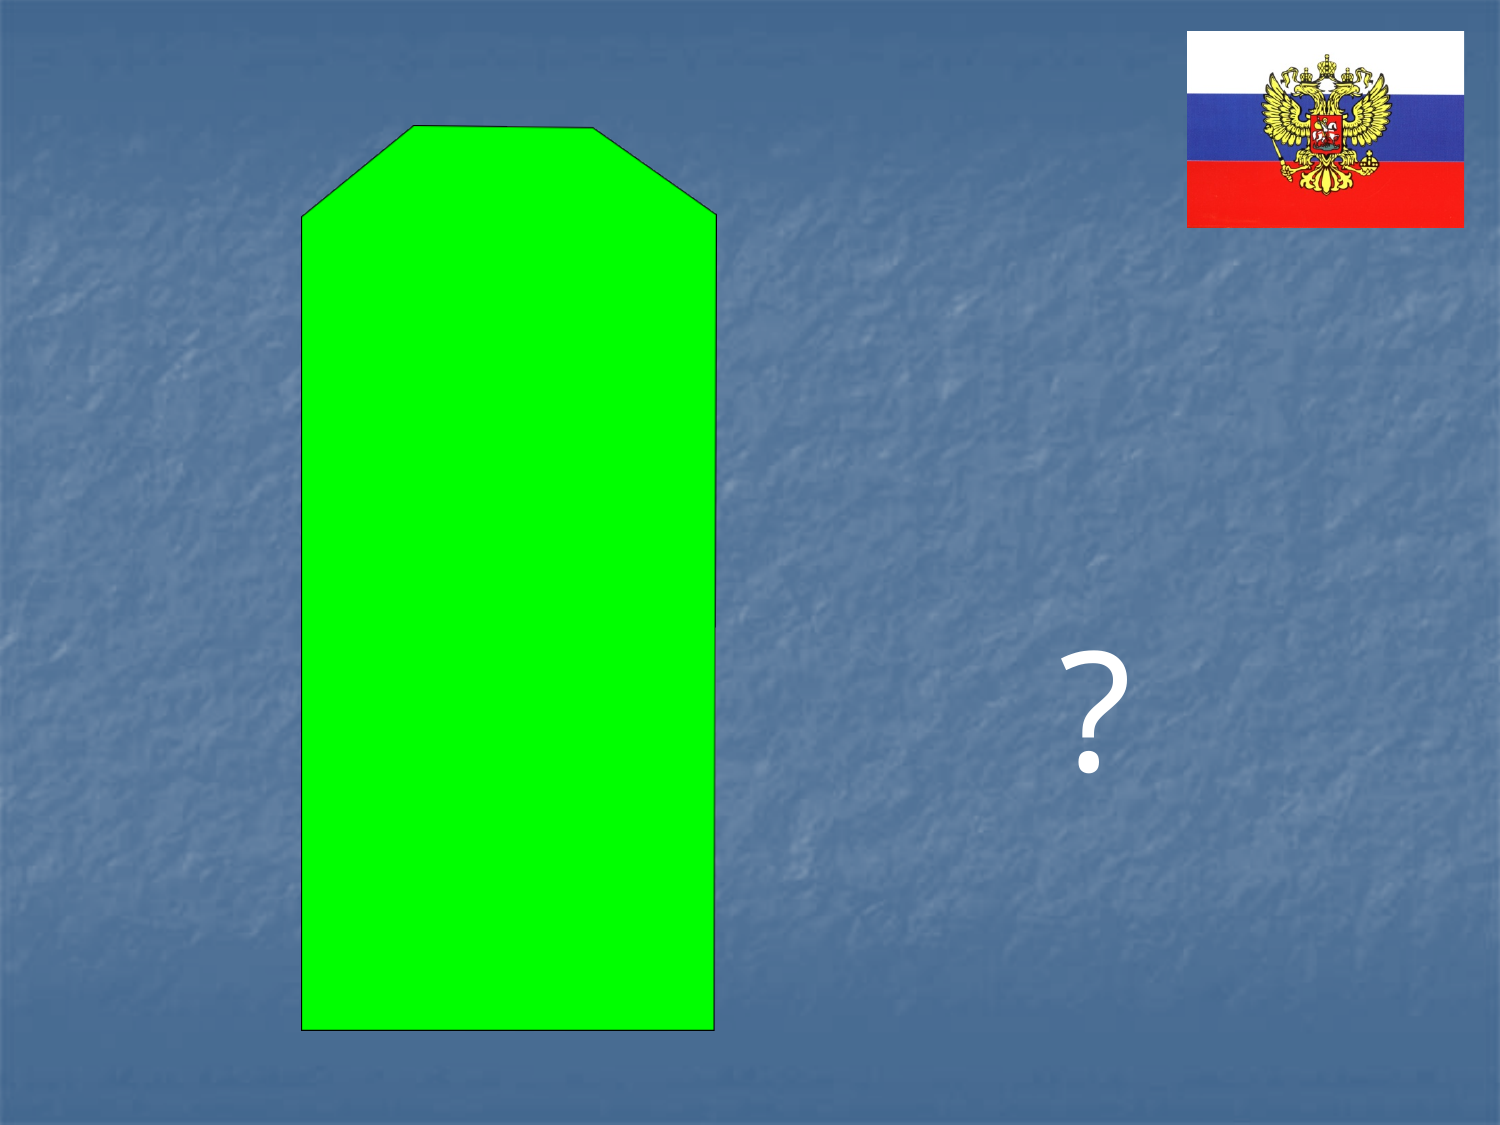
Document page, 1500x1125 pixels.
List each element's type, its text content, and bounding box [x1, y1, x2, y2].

text_box ? [1045, 597, 1164, 813]
picture [300, 125, 717, 1031]
picture [1186, 30, 1465, 228]
